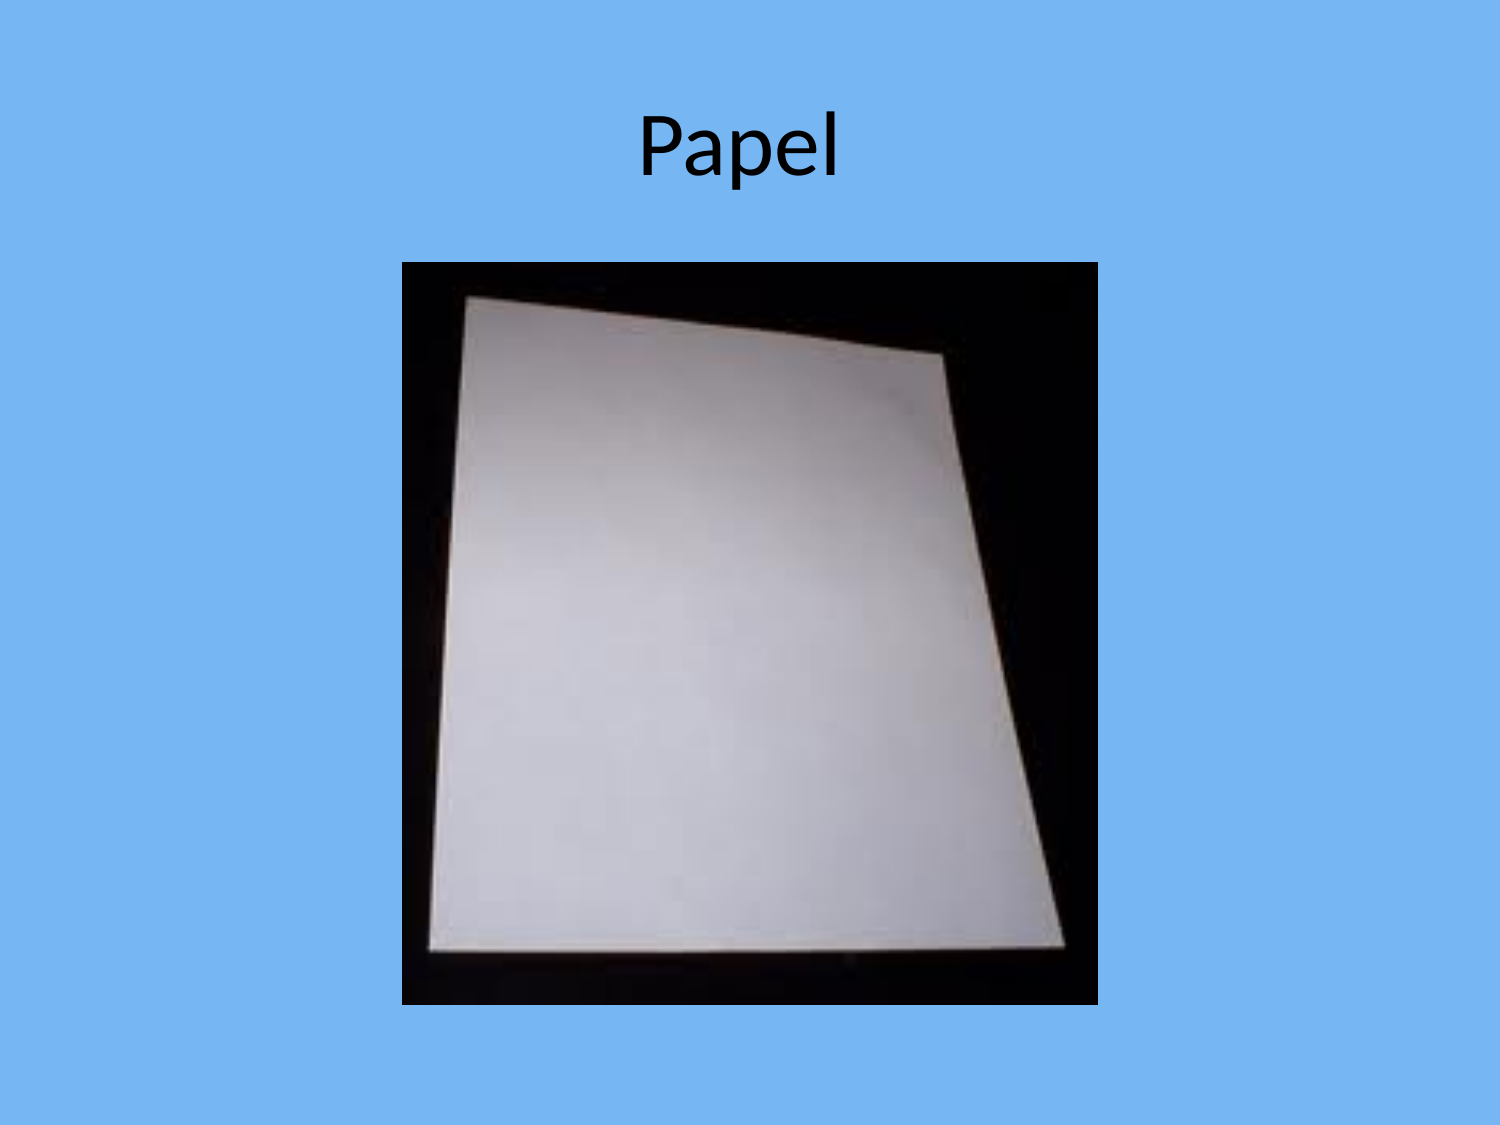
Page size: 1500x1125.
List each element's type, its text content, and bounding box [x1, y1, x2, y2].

title Papel [75, 45, 1425, 233]
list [74, 262, 1426, 1006]
